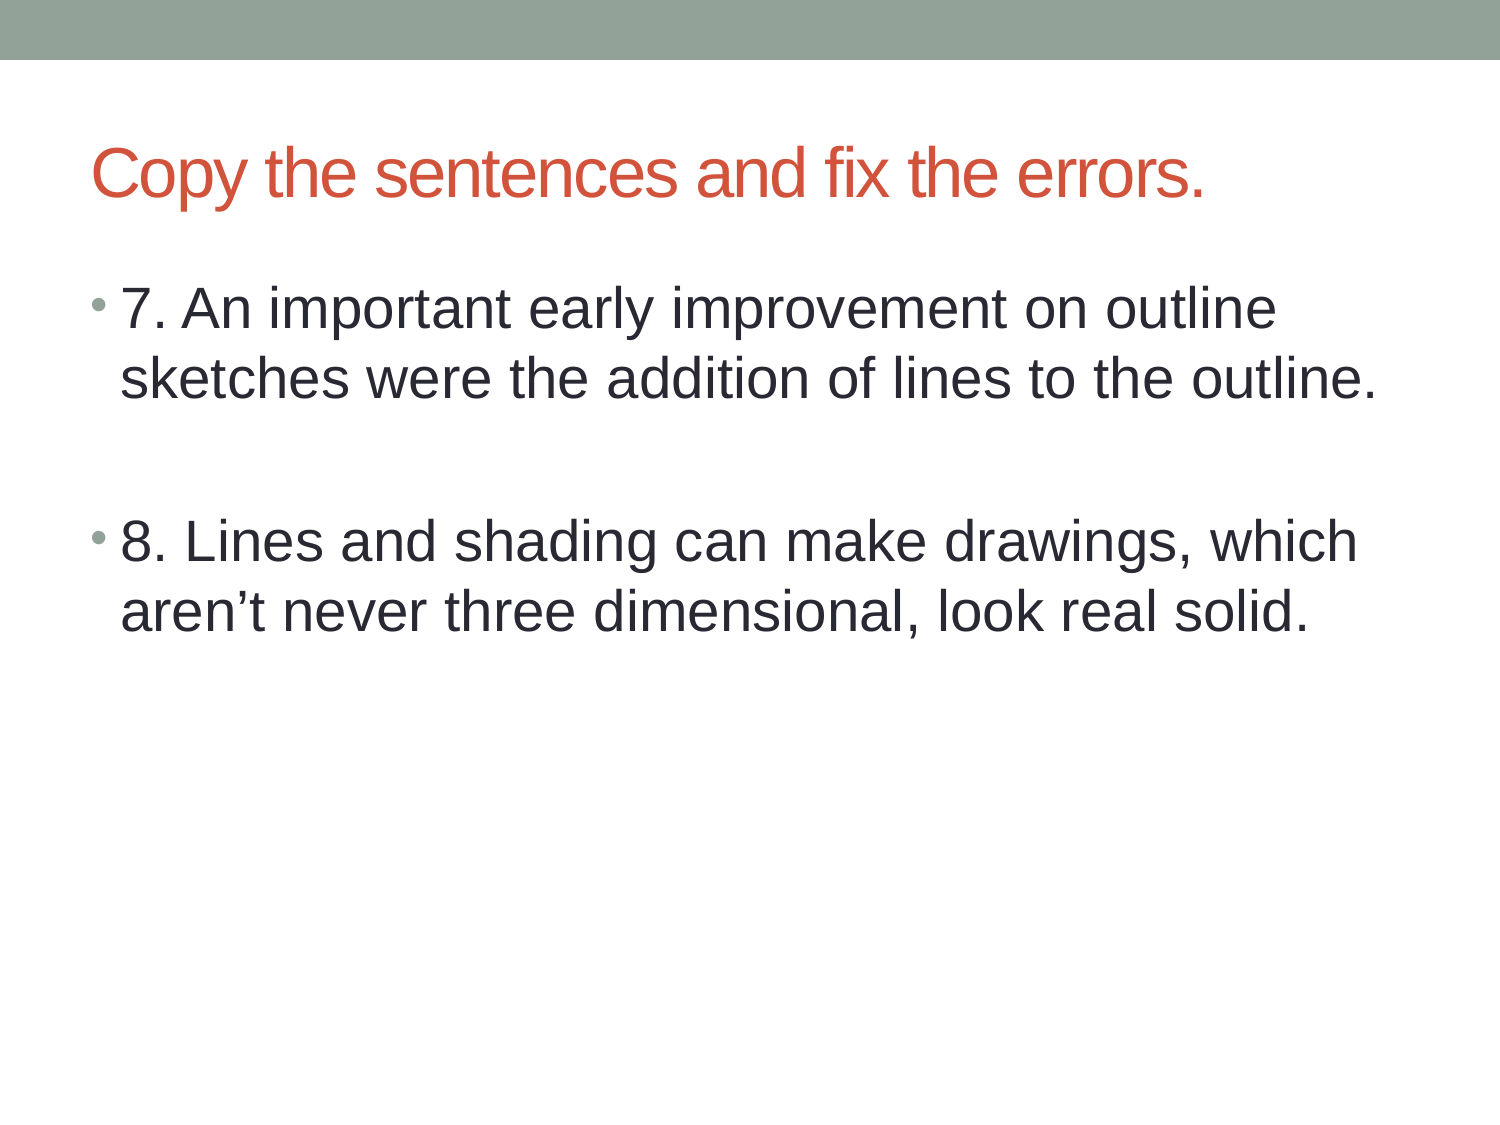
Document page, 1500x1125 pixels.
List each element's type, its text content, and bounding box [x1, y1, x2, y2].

title Copy the sentences and fix the errors. [75, 87, 1425, 250]
list 7. An important early improvement on outline sketches were the addition of lines to the outline. 8. Lines and shading can make drawings, which aren’t never three dimensional, look real solid. [75, 262, 1425, 1063]
